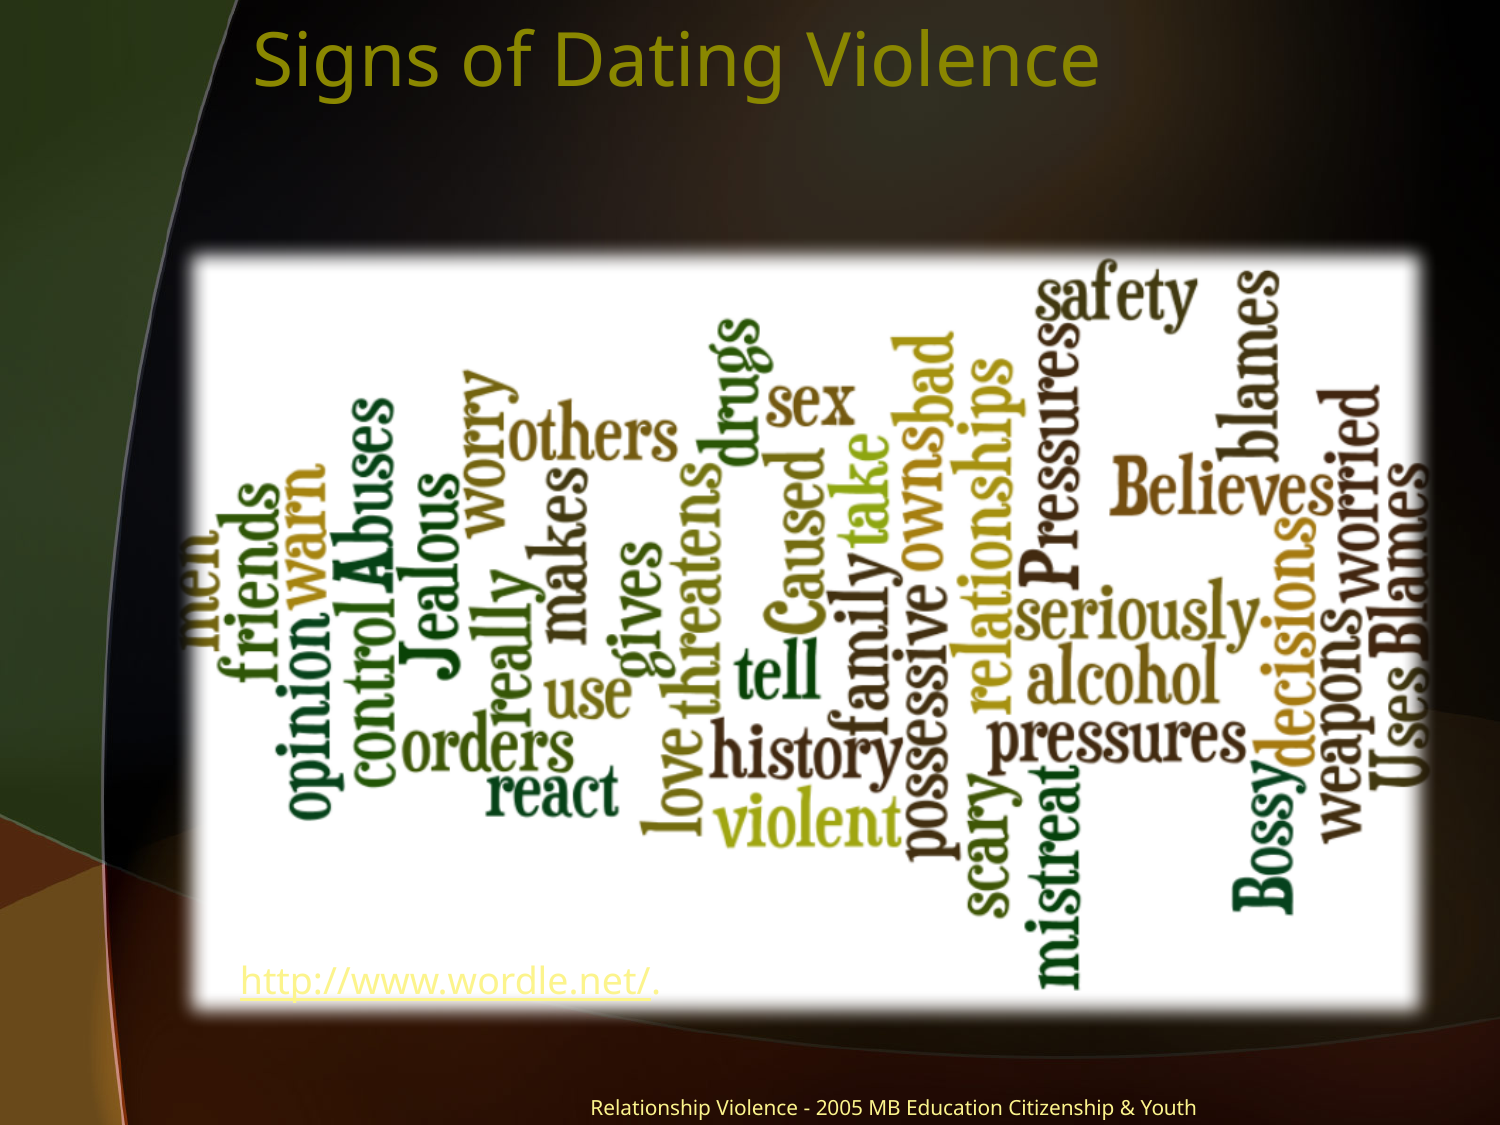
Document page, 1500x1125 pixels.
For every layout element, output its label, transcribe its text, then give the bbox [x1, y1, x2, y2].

title Signs of Dating Violence [237, 0, 1500, 113]
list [174, 237, 1438, 1030]
picture [0, 0, 1500, 1125]
footer Relationship Violence - 2005 MB Education Citizenship & Youth [512, 1087, 1276, 1125]
